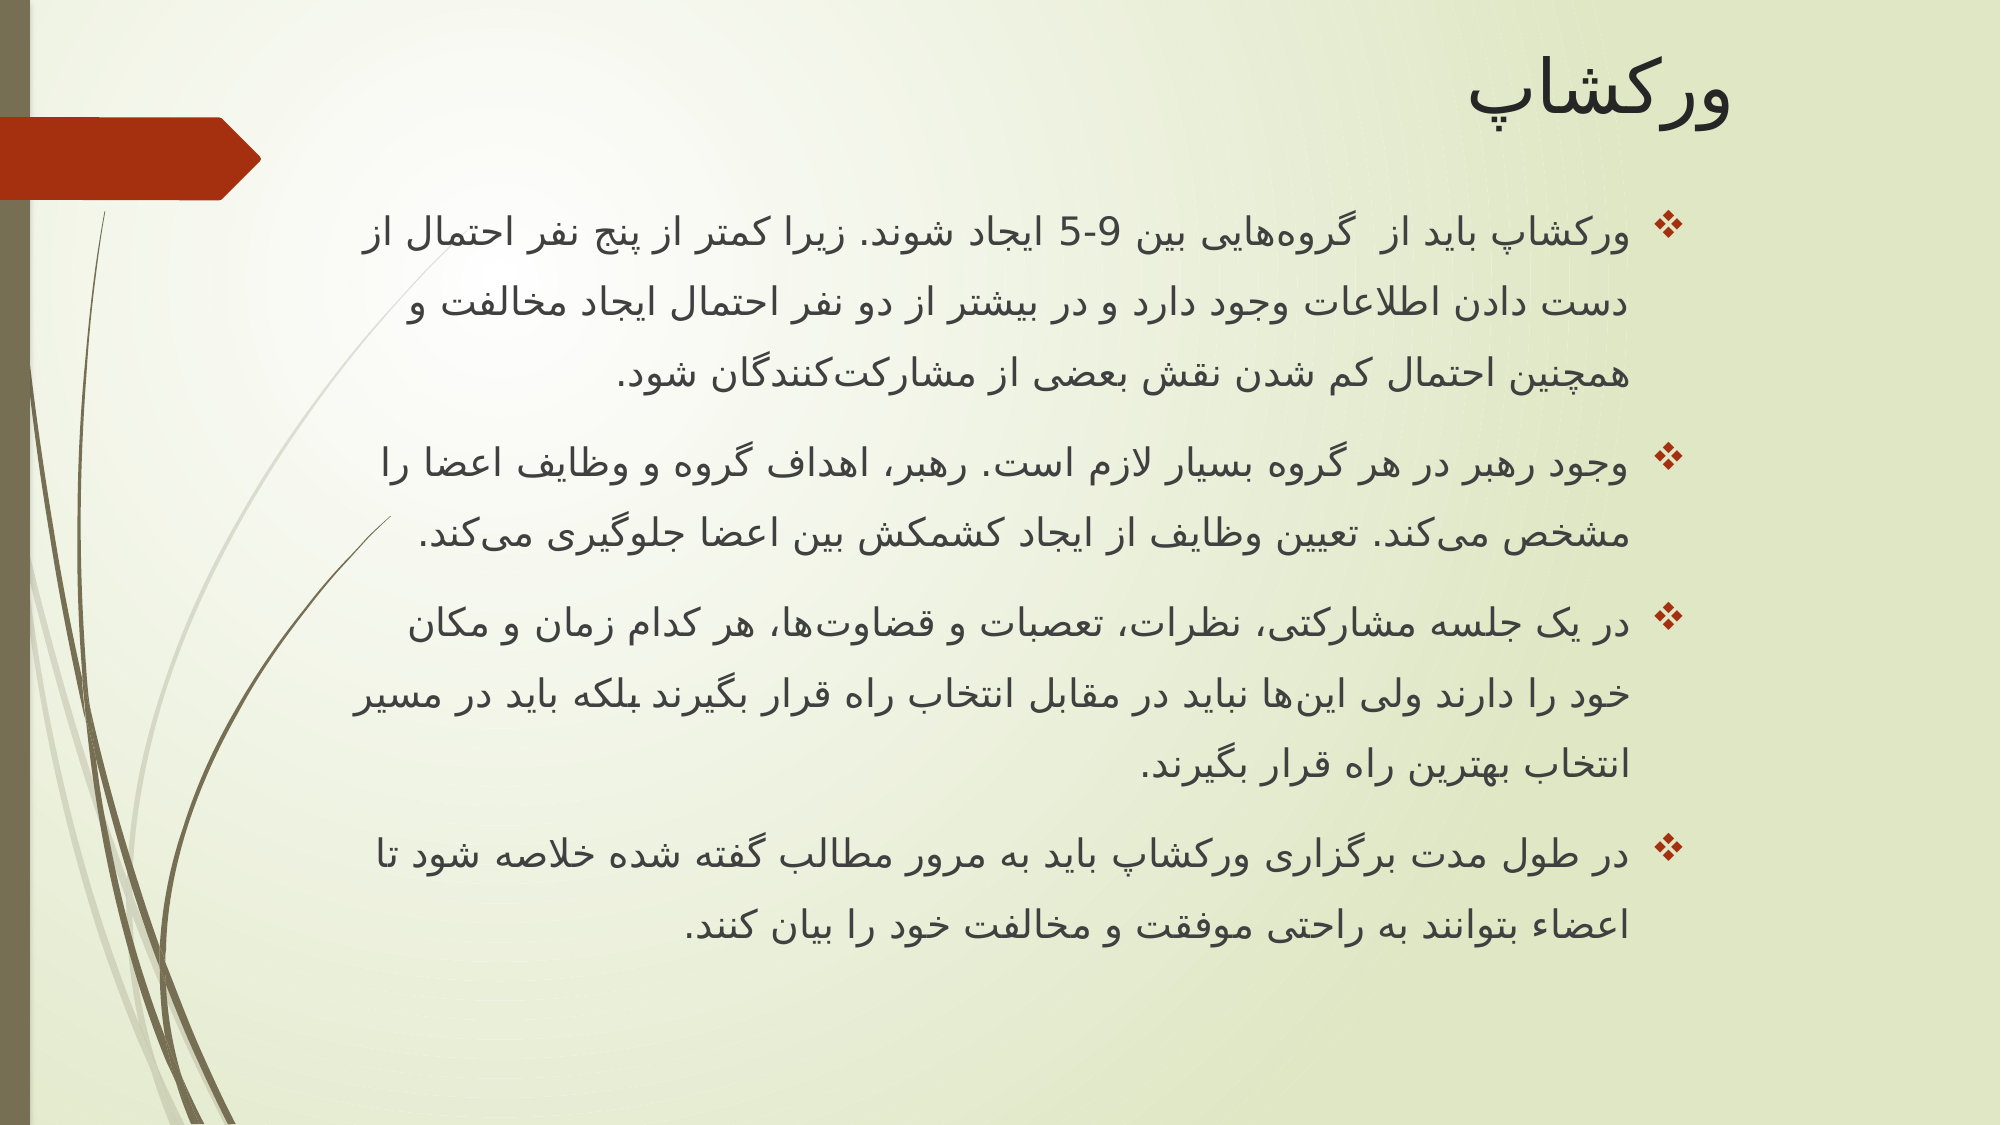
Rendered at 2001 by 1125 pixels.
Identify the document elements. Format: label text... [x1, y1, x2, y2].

list ورکشاپ باید از گروه‌هایی بین 9-5 ایجاد شوند. زیرا کمتر از پنج نفر احتمال از دست دادن اطلاعات وجود دارد و در بیشتر از دو نفر احتمال ایجاد مخالفت و همچنین احتمال کم شدن نقش بعضی از مشارکت‌کنندگان شود. وجود رهبر در هر گروه بسیار لازم است. رهبر، اهداف گروه و وظایف اعضا را مشخص می‌کند. تعیین وظایف از ایجاد کشمکش بین اعضا جلوگیری می‌کند. در یک جلسه مشارکتی، نظرات، تعصبات و قضاوت‌ها، هر کدام زمان و مکان خود را دارند ولی این‌ها نباید در مقابل انتخاب راه قرار بگیرند بلکه باید در مسیر انتخاب بهترین راه قرار بگیرند. در طول مدت برگزاری ورکشاپ باید به مرور مطالب گفته شده خلاصه شود تا اعضاء بتوانند به راحتی موفقت و مخالفت خود را بیان کنند. [324, 174, 1700, 1059]
title ورکشاپ [1437, 30, 1750, 149]
